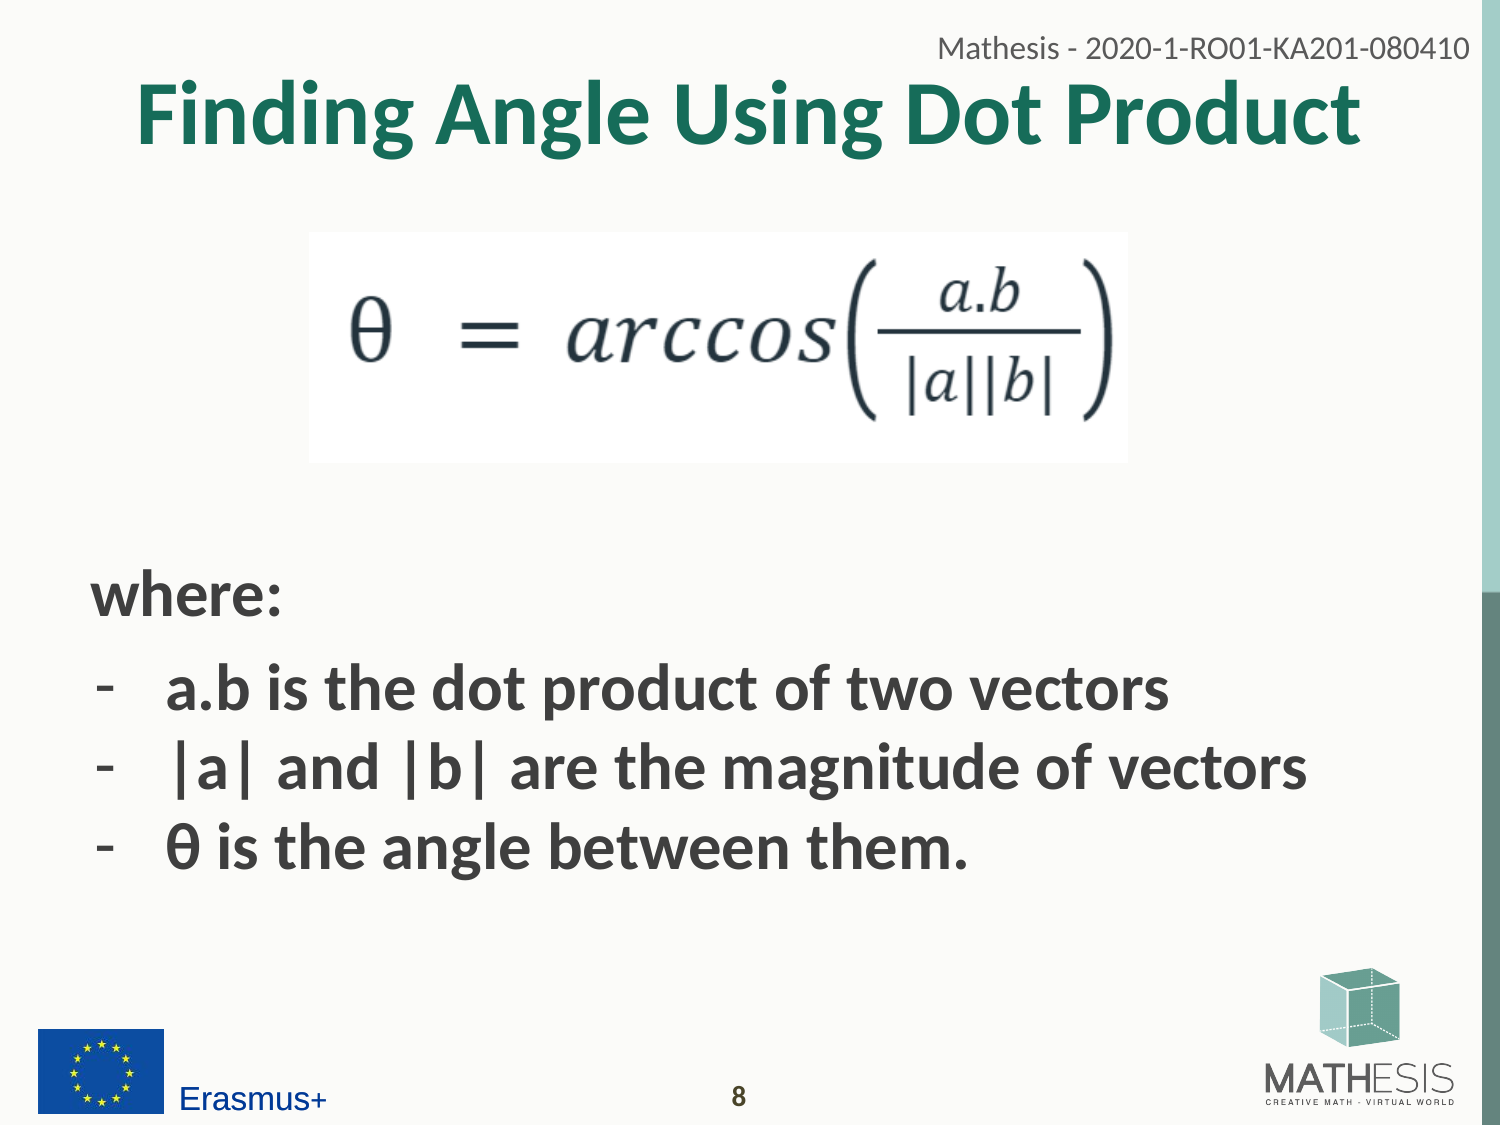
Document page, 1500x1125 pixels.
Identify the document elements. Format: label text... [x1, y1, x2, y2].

list where: a.b is the dot product of two vectors |a| and |b| are the magnitude of vectors θ is the angle between them. [75, 262, 1425, 1005]
picture [38, 1029, 164, 1114]
picture [308, 232, 1129, 463]
title Finding Angle Using Dot Product [75, 45, 1425, 233]
